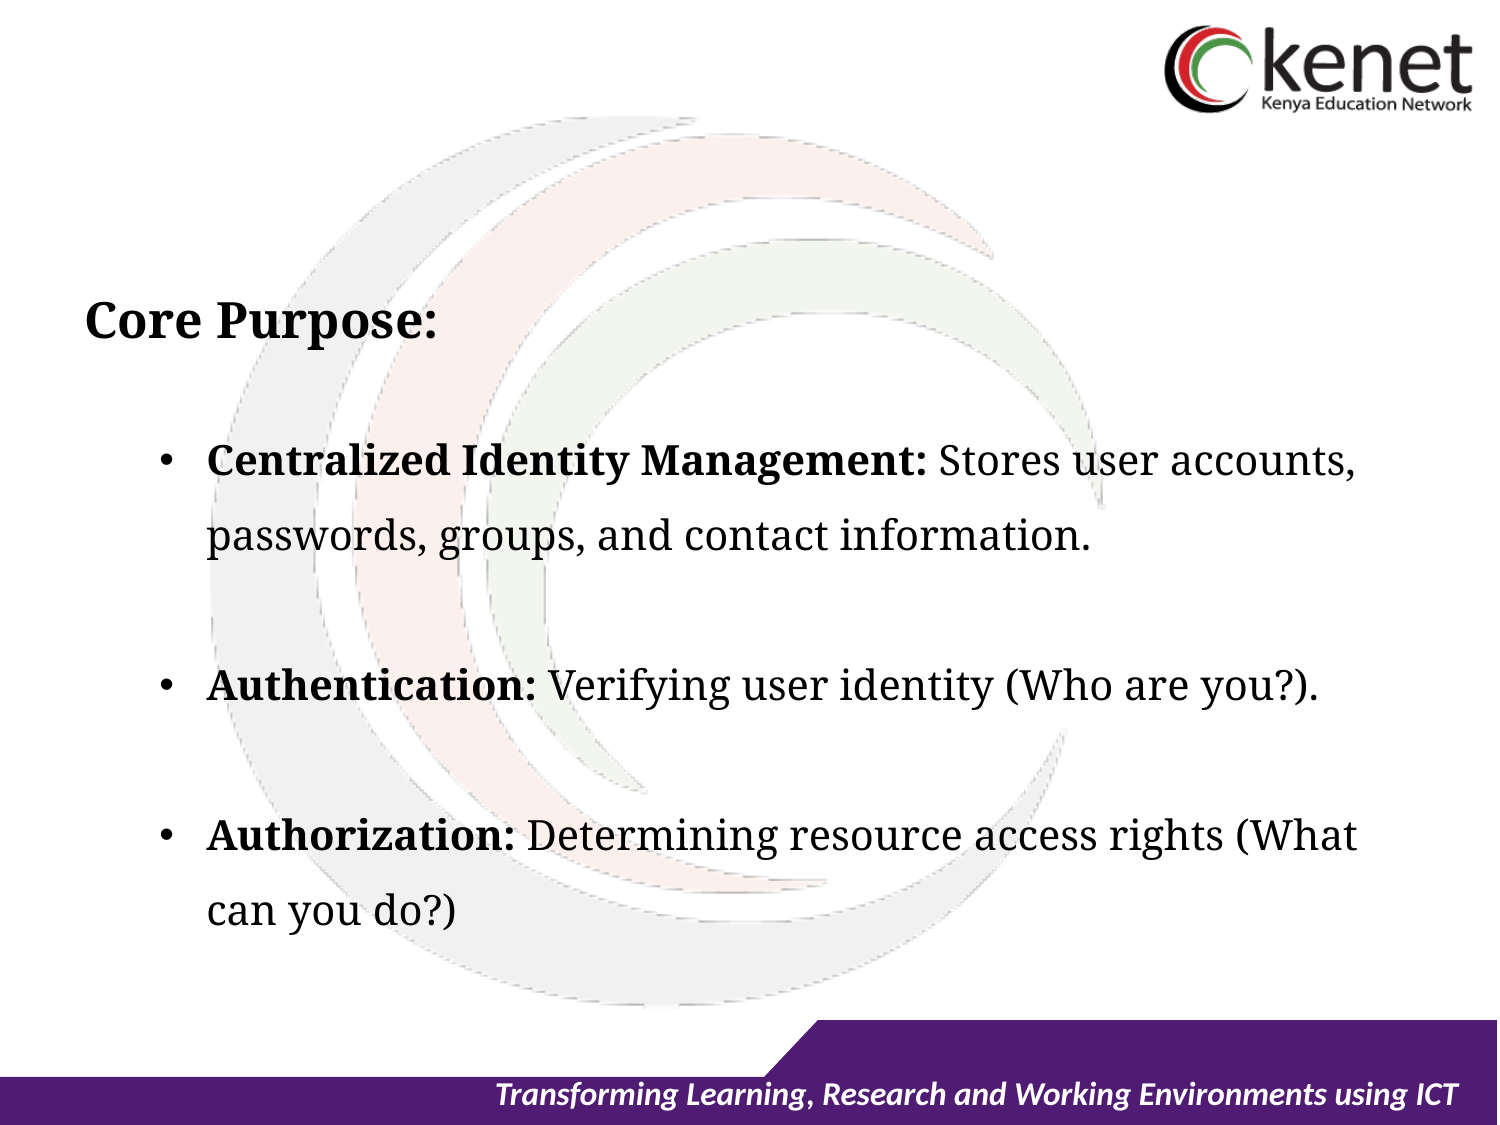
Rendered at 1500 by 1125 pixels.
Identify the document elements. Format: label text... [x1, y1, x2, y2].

picture [1163, 11, 1477, 117]
text_box Core Purpose: Centralized Identity Management: Stores user accounts, passwords, groups, and contact information. Authentication: Verifying user identity (Who are you?). Authorization: Determining resource access rights (What can you do?) [1111, 281, 1414, 942]
text_box [775, 1020, 1497, 1125]
picture [210, 116, 1107, 1009]
text_box Transforming Learning, Research and Working Environments using ICT [479, 1065, 1485, 1125]
text_box [0, 1076, 479, 1125]
text_box Core Purpose: Centralized Identity Management: Stores user accounts, passwords, groups, and contact information. Authentication: Verifying user identity (Who are you?). Authorization: Determining resource access rights (What can you do?) [69, 281, 205, 942]
